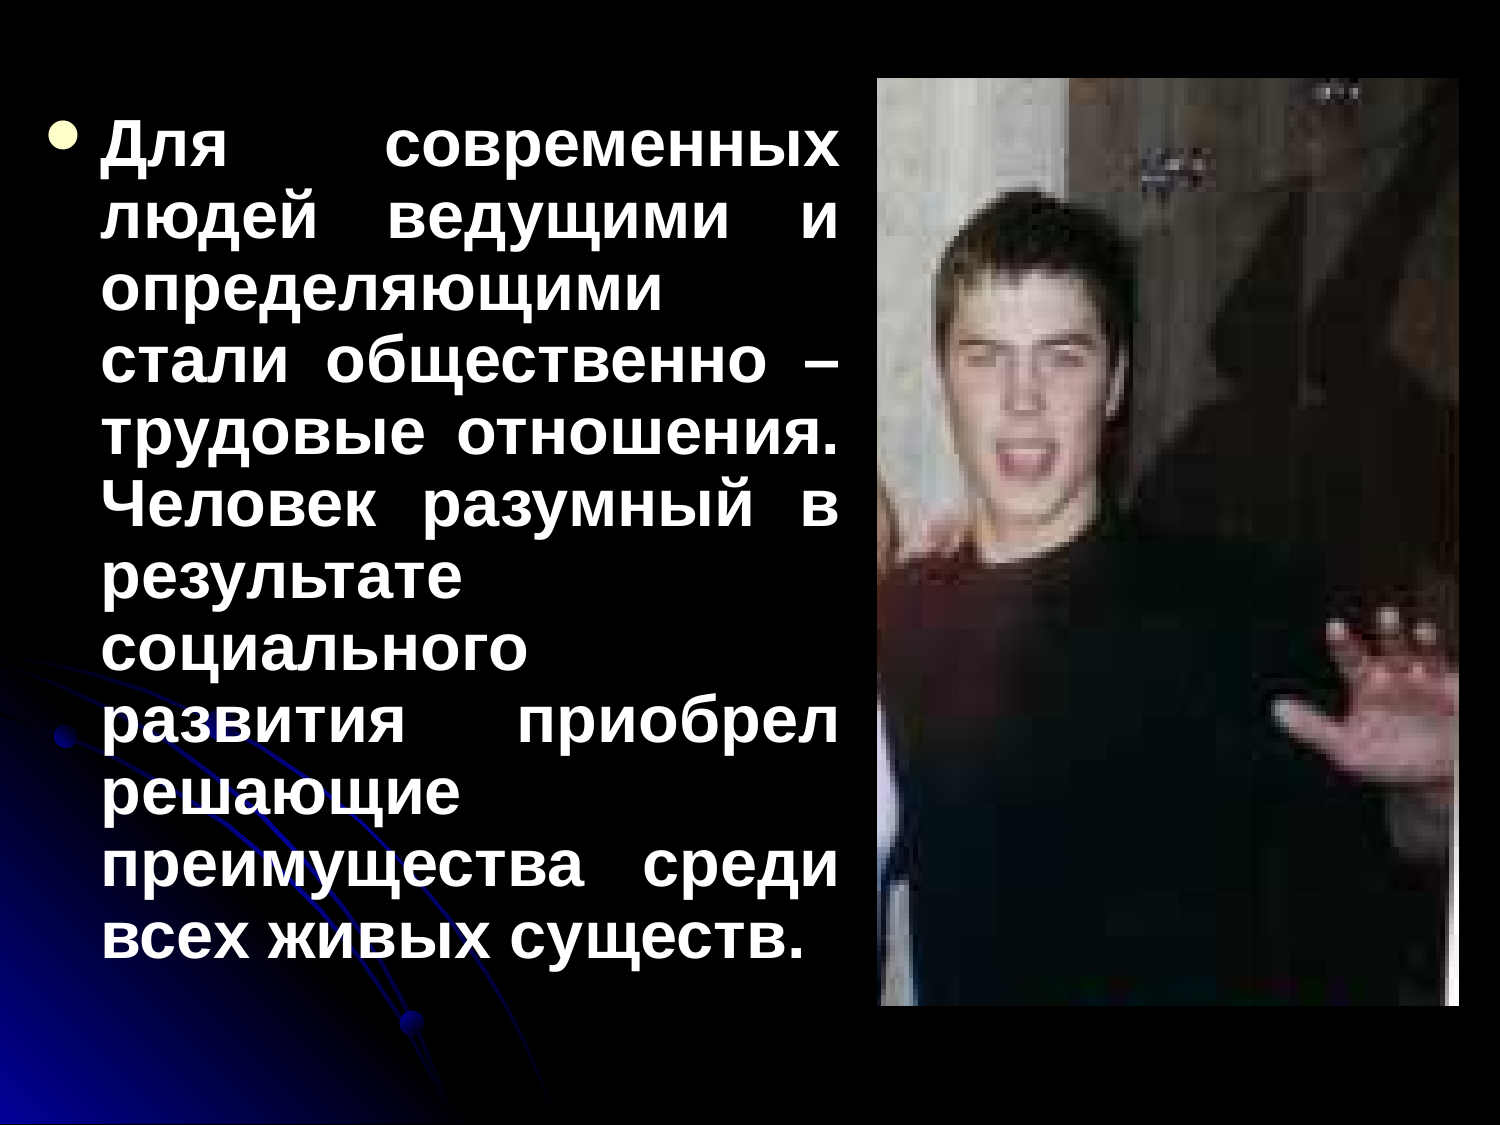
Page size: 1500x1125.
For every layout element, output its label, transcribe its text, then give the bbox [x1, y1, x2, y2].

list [877, 77, 1460, 1006]
list Для современных людей ведущими и определяющими стали общественно – трудовые отношения. Человек разумный в результате социального развития приобрел решающие преимущества среди всех живых существ. [29, 101, 857, 1006]
